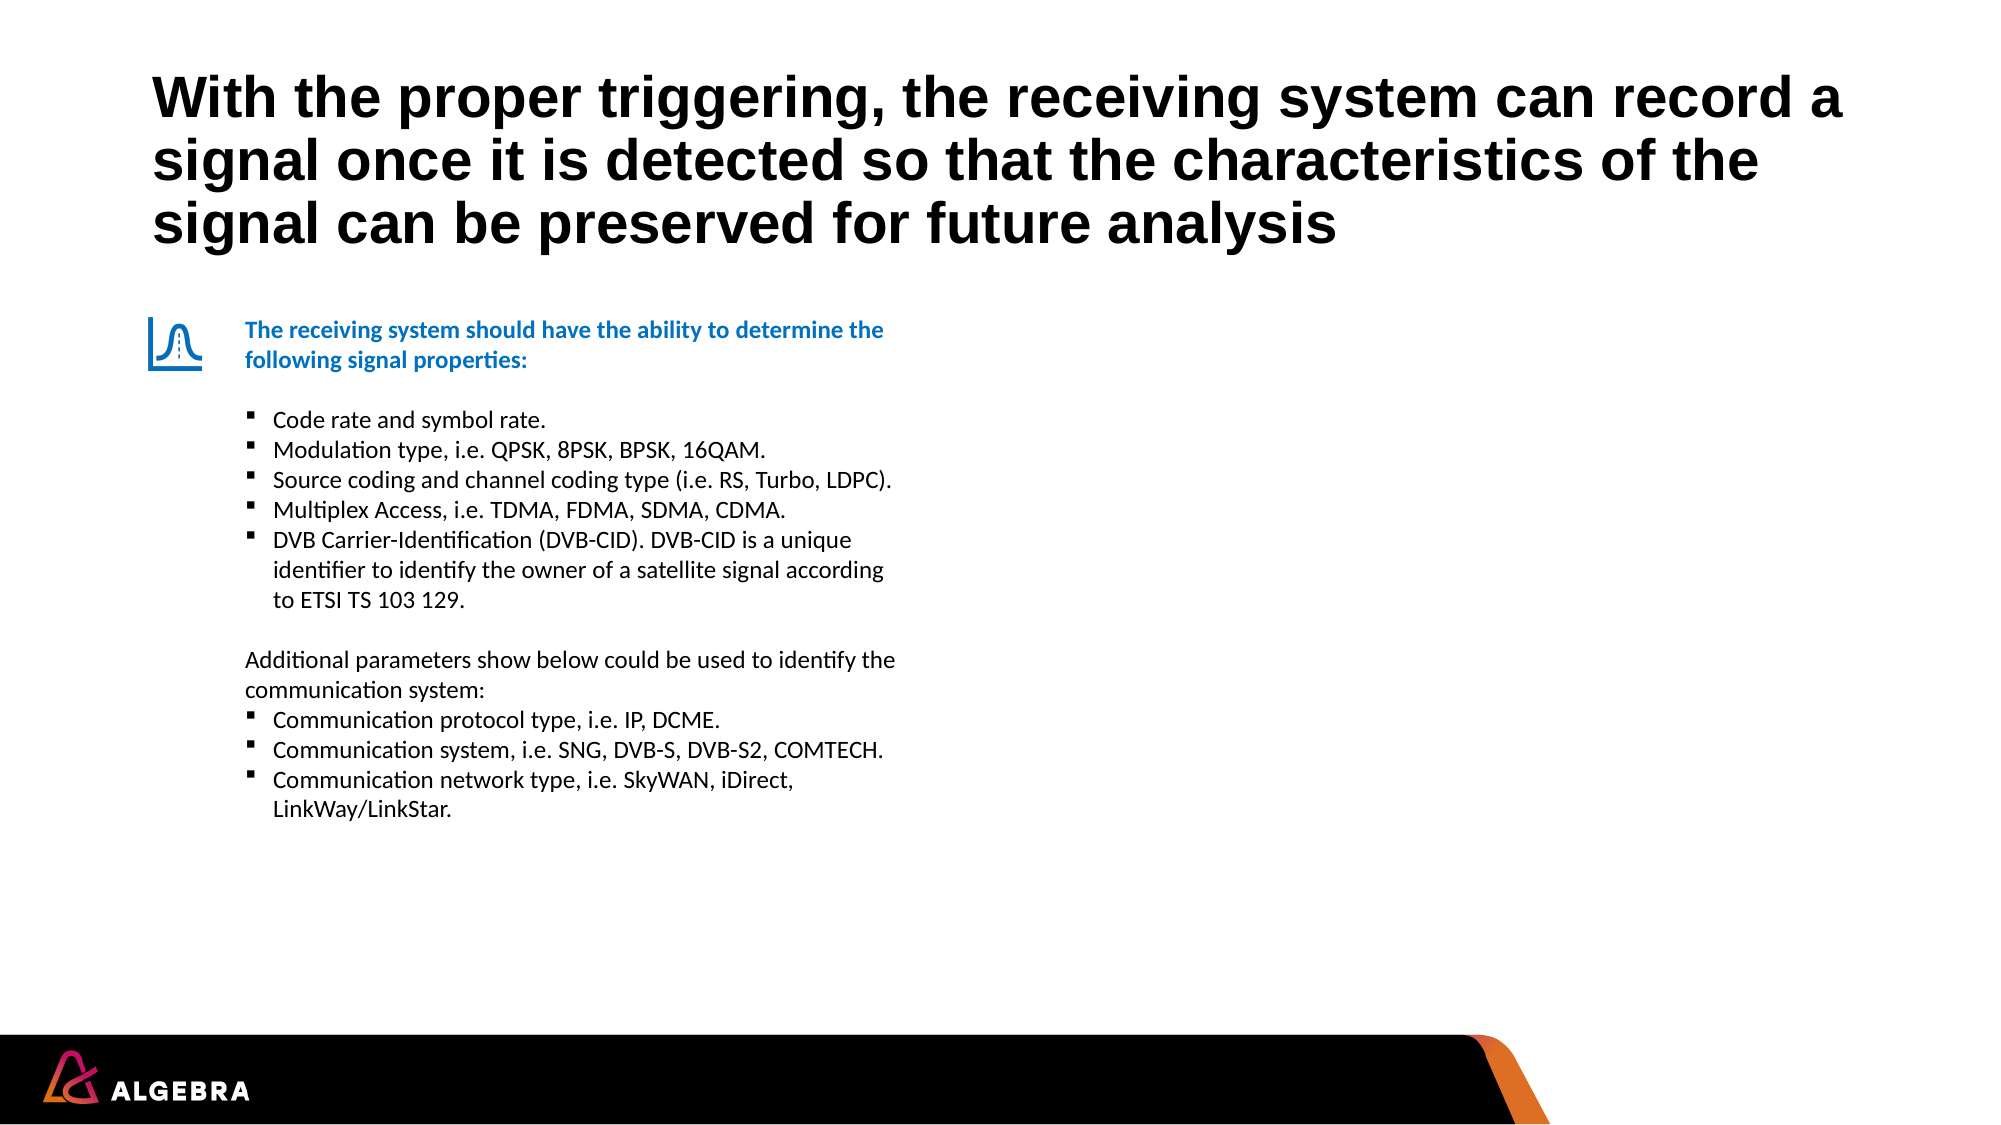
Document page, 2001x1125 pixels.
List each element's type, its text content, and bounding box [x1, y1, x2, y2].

title With the proper triggering, the receiving system can record a signal once it is detected so that the characteristics of the signal can be preserved for future analysis [137, 59, 1863, 278]
picture [0, 1034, 1733, 1125]
text_box The receiving system should have the ability to determine the following signal properties: Code rate and symbol rate. Modulation type, i.e. QPSK, 8PSK, BPSK, 16QAM. Source coding and channel coding type (i.e. RS, Turbo, LDPC). Multiplex Access, i.e. TDMA, FDMA, SDMA, CDMA. DVB Carrier-Identification (DVB-CID). DVB-CID is a unique identifier to identify the owner of a satellite signal according to ETSI TS 103 129. Additional parameters show below could be used to identify the communication system: Communication protocol type, i.e. IP, DCME. Communication system, i.e. SNG, DVB-S, DVB-S2, COMTECH. Communication network type, i.e. SkyWAN, iDirect, LinkWay/LinkStar. [229, 306, 918, 847]
picture [137, 306, 213, 382]
